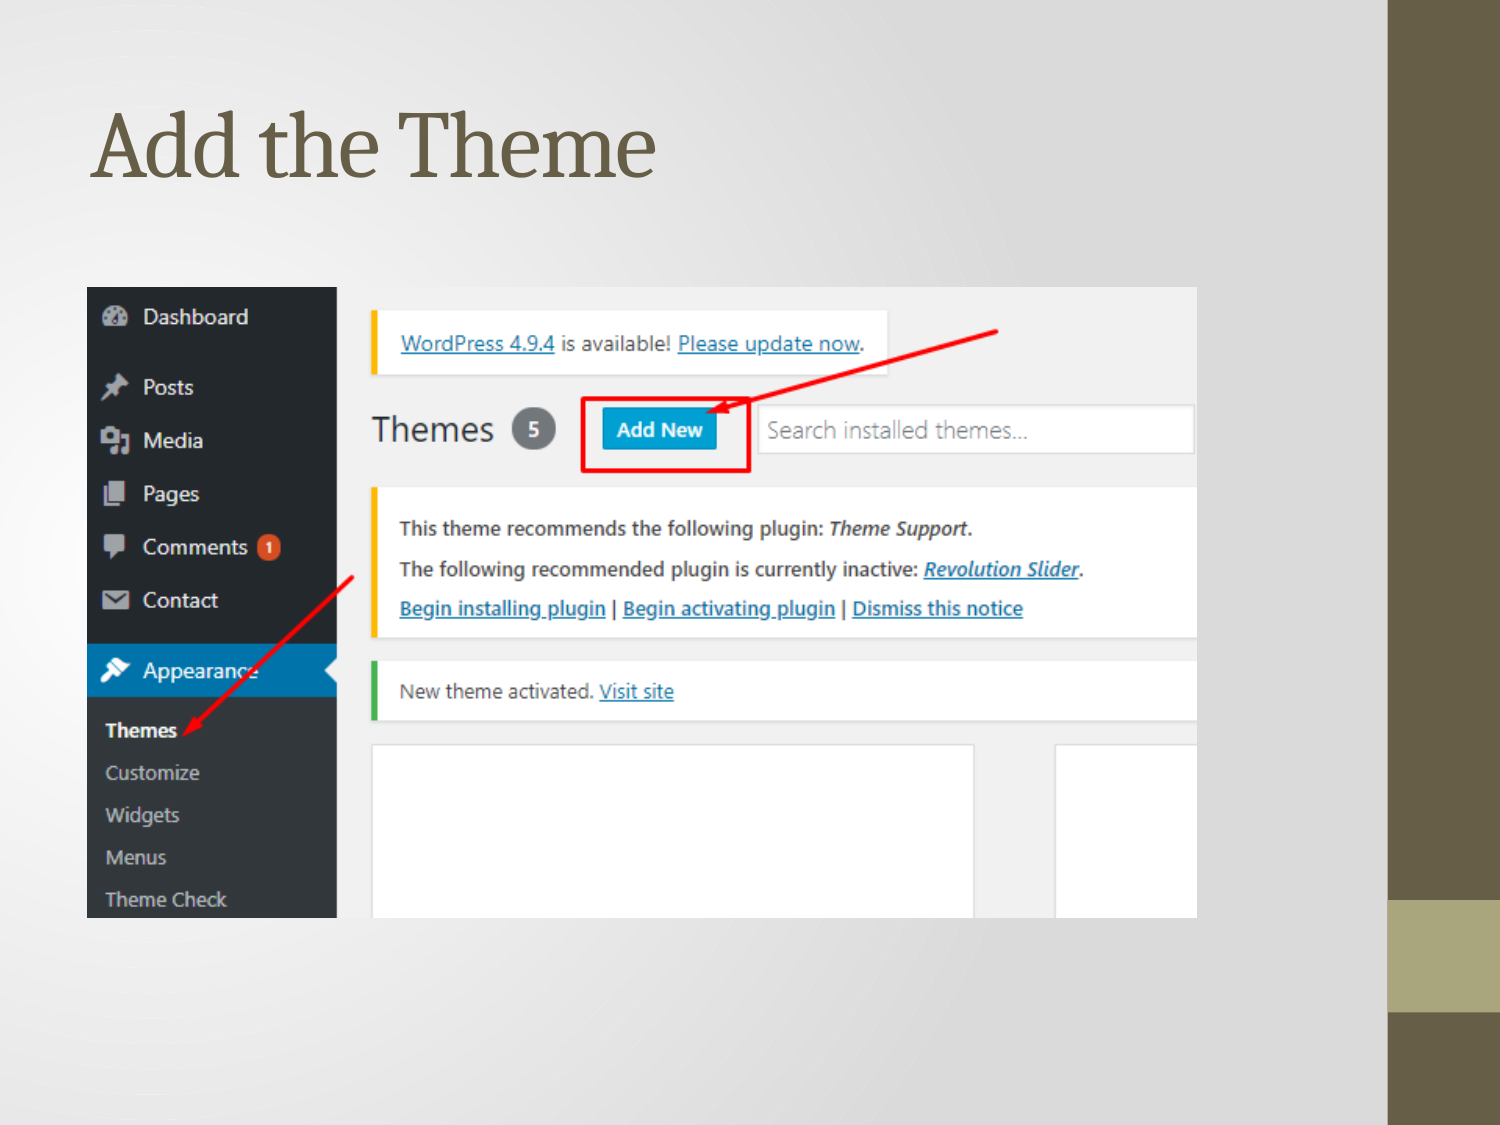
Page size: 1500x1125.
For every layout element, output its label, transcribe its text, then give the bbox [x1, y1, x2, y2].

title Add the Theme [75, 45, 1325, 233]
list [86, 286, 1198, 918]
